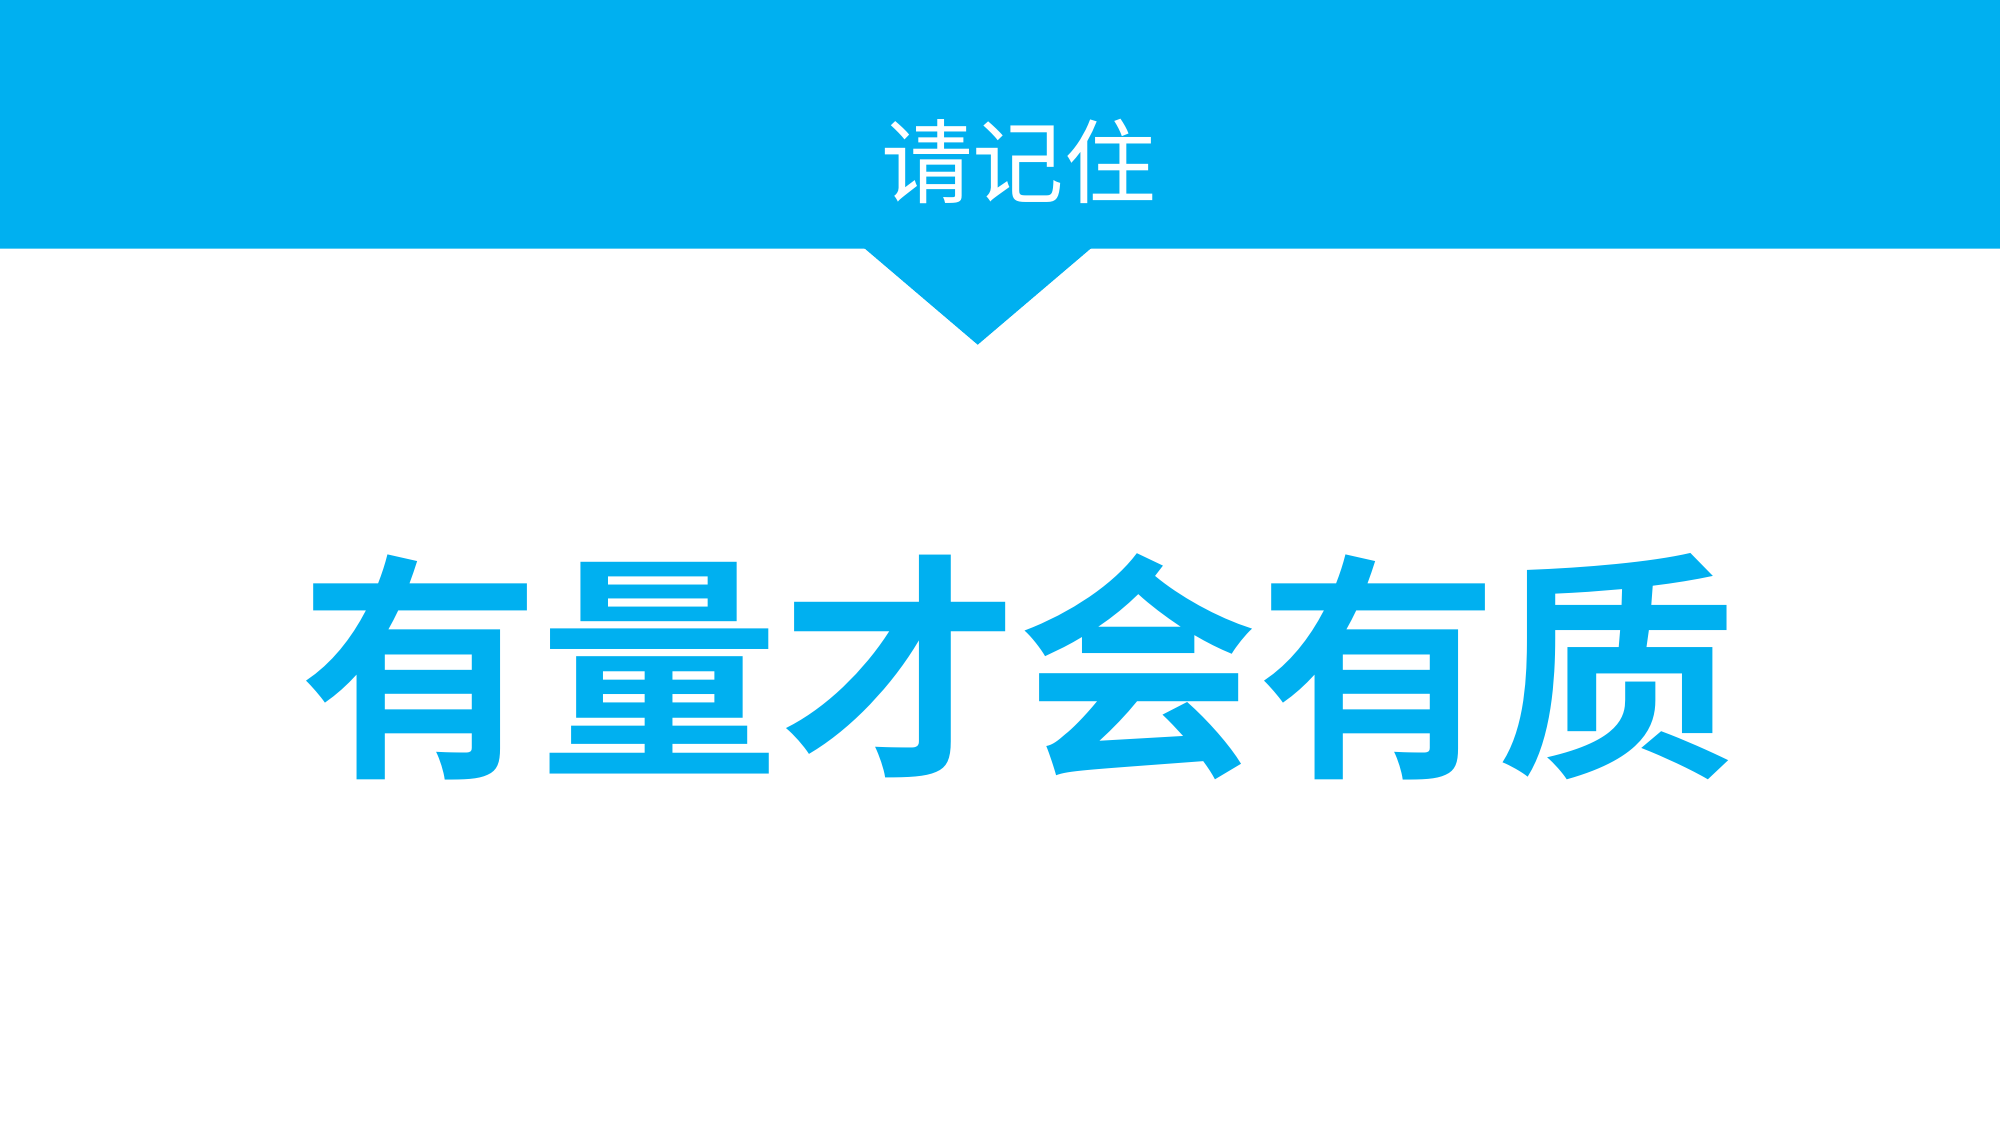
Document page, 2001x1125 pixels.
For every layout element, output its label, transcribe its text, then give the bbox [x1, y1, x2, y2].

text_box 有量才会有质 [285, 512, 1753, 815]
text_box [840, 229, 1116, 347]
text_box 请记住 [866, 97, 1172, 223]
text_box [0, 0, 2000, 250]
